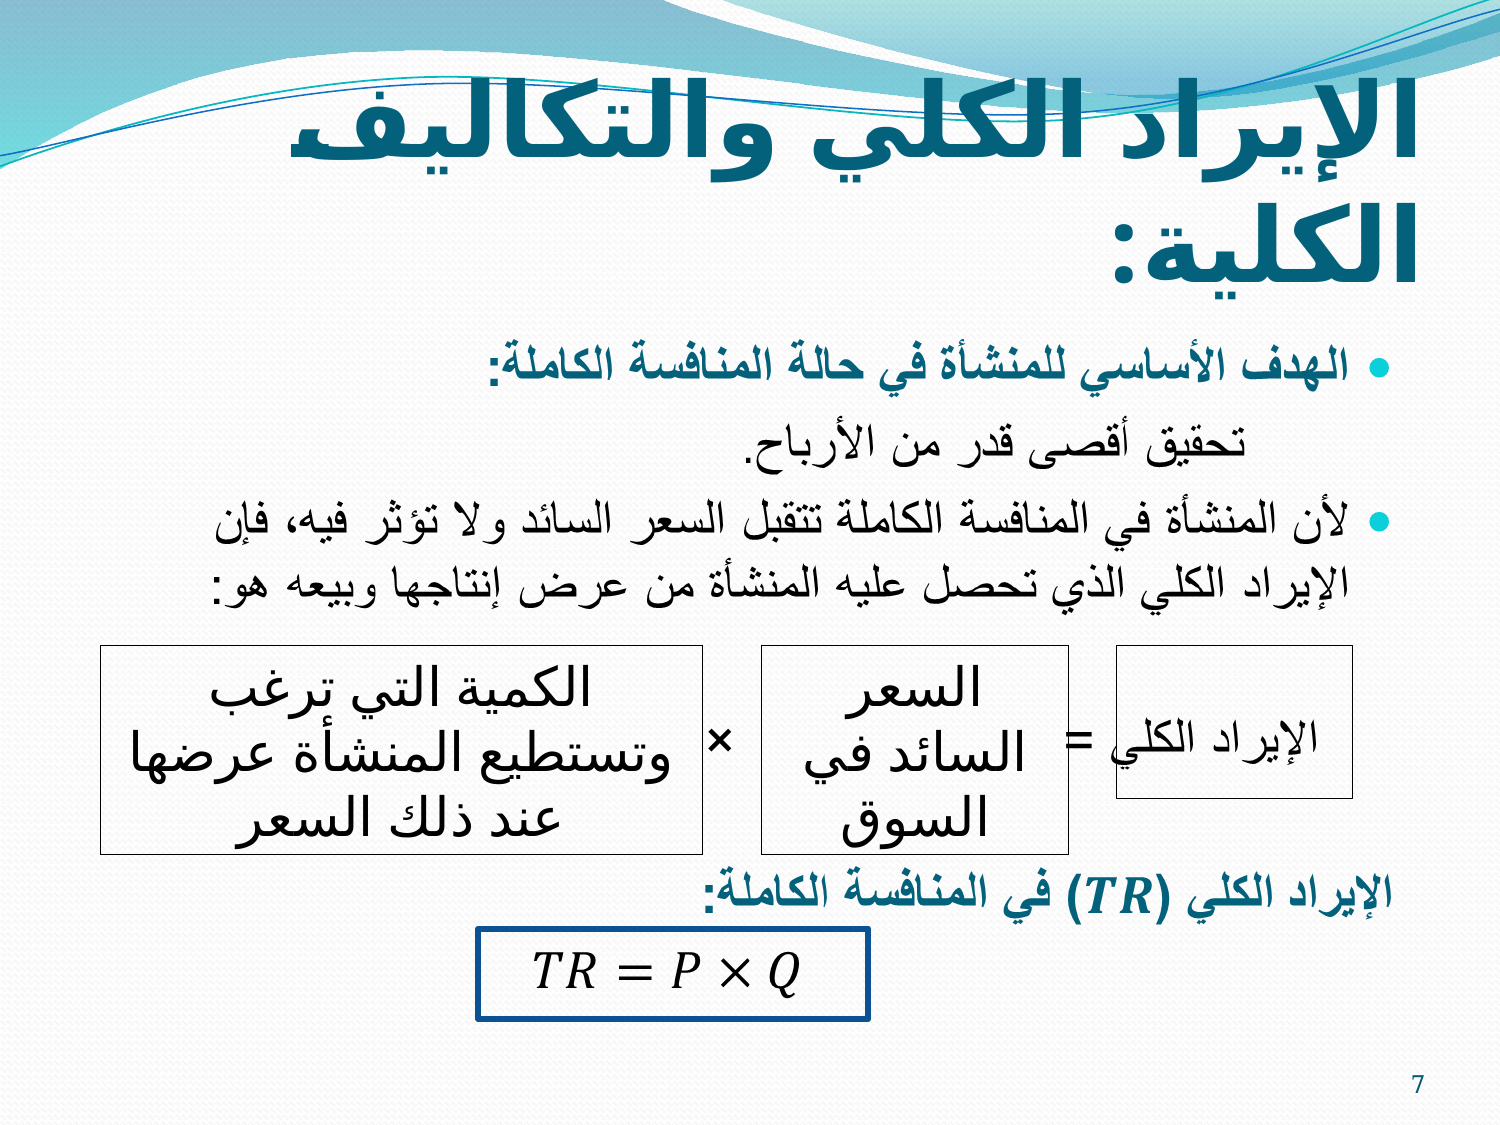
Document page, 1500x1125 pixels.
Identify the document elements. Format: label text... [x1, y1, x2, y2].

text_box [1114, 643, 1354, 801]
text_box [476, 927, 870, 1021]
title الإيراد الكلي والتكاليف الكلية: [75, 115, 1425, 303]
text_box السعر السائد في السوق [761, 645, 1069, 855]
text_box الكمية التي ترغب وتستطيع المنشأة عرضها عند ذلك السعر [100, 645, 703, 855]
slide_number 7 [1299, 1042, 1425, 1103]
list [75, 317, 1425, 1038]
